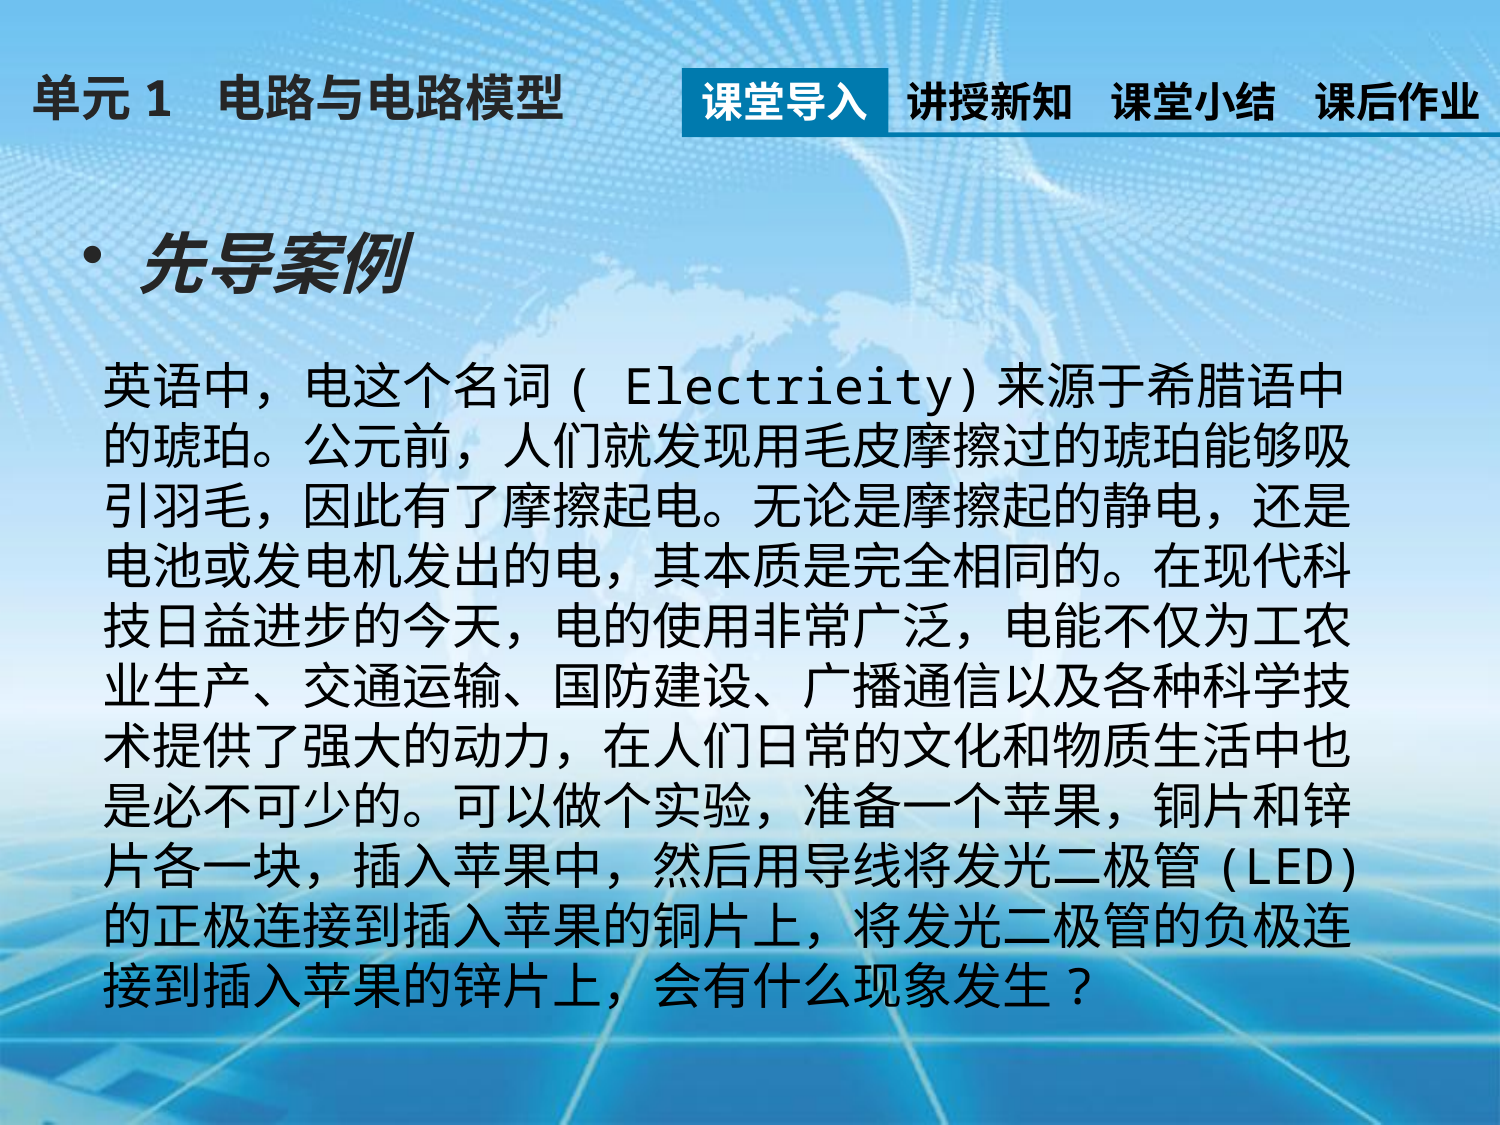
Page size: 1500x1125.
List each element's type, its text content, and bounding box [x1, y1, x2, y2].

picture [0, 0, 1500, 1125]
text_box 英语中，电这个名词( Electrieity)来源于希腊语中的琥珀。公元前，人们就发现用毛皮摩擦过的琥珀能够吸引羽毛，因此有了摩擦起电。无论是摩擦起的静电，还是电池或发电机发出的电，其本质是完全相同的。在现代科技日益进步的今天，电的使用非常广泛，电能不仅为工农业生产、交通运输、国防建设、广播通信以及各种科学技术提供了强大的动力，在人们日常的文化和物质生活中也是必不可少的。可以做个实验，准备一个苹果，铜片和锌片各一块，插入苹果中，然后用导线将发光二极管(LED)的正极连接到插入苹果的铜片上，将发光二极管的负极连接到插入苹果的锌片上，会有什么现象发生? [87, 346, 1400, 934]
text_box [16, 59, 1500, 135]
text_box 先导案例 [66, 214, 1417, 321]
